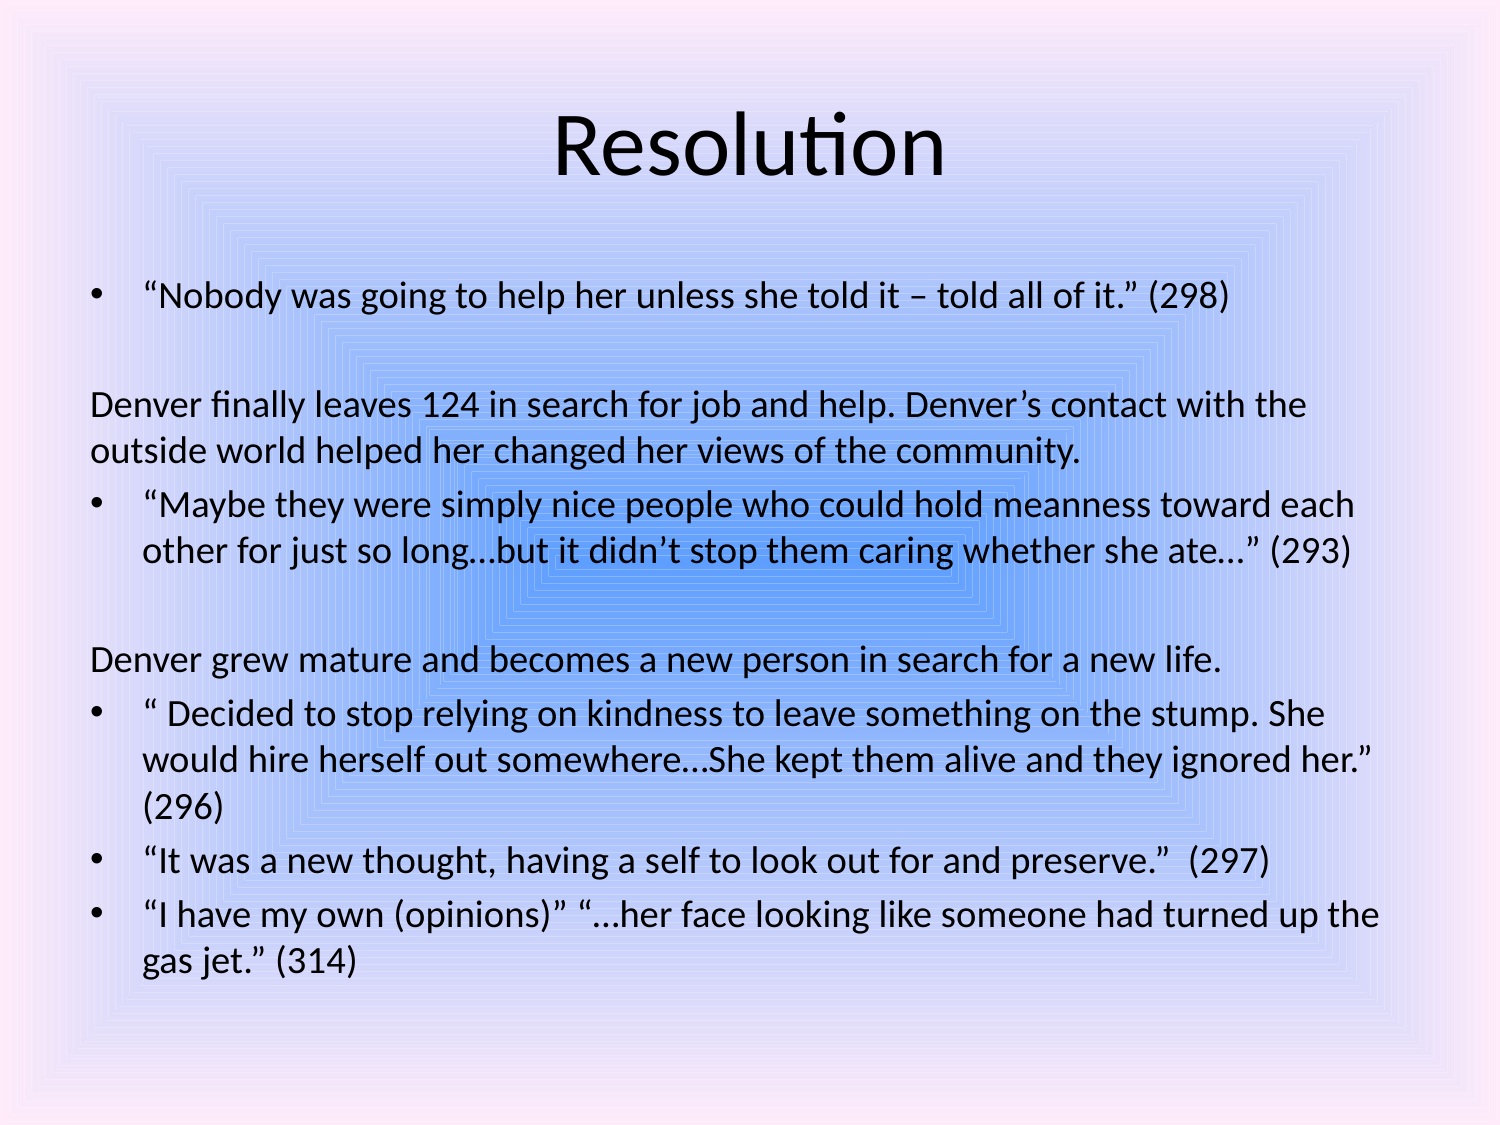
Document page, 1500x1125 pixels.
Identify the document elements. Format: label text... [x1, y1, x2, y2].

title Resolution [75, 45, 1425, 233]
list “Nobody was going to help her unless she told it – told all of it.” (298) Denver finally leaves 124 in search for job and help. Denver’s contact with the outside world helped her changed her views of the community. “Maybe they were simply nice people who could hold meanness toward each other for just so long…but it didn’t stop them caring whether she ate…” (293) Denver grew mature and becomes a new person in search for a new life. “ Decided to stop relying on kindness to leave something on the stump. She would hire herself out somewhere…She kept them alive and they ignored her.” (296) “It was a new thought, having a self to look out for and preserve.” (297) “I have my own (opinions)” “…her face looking like someone had turned up the gas jet.” (314) [75, 262, 1425, 1005]
